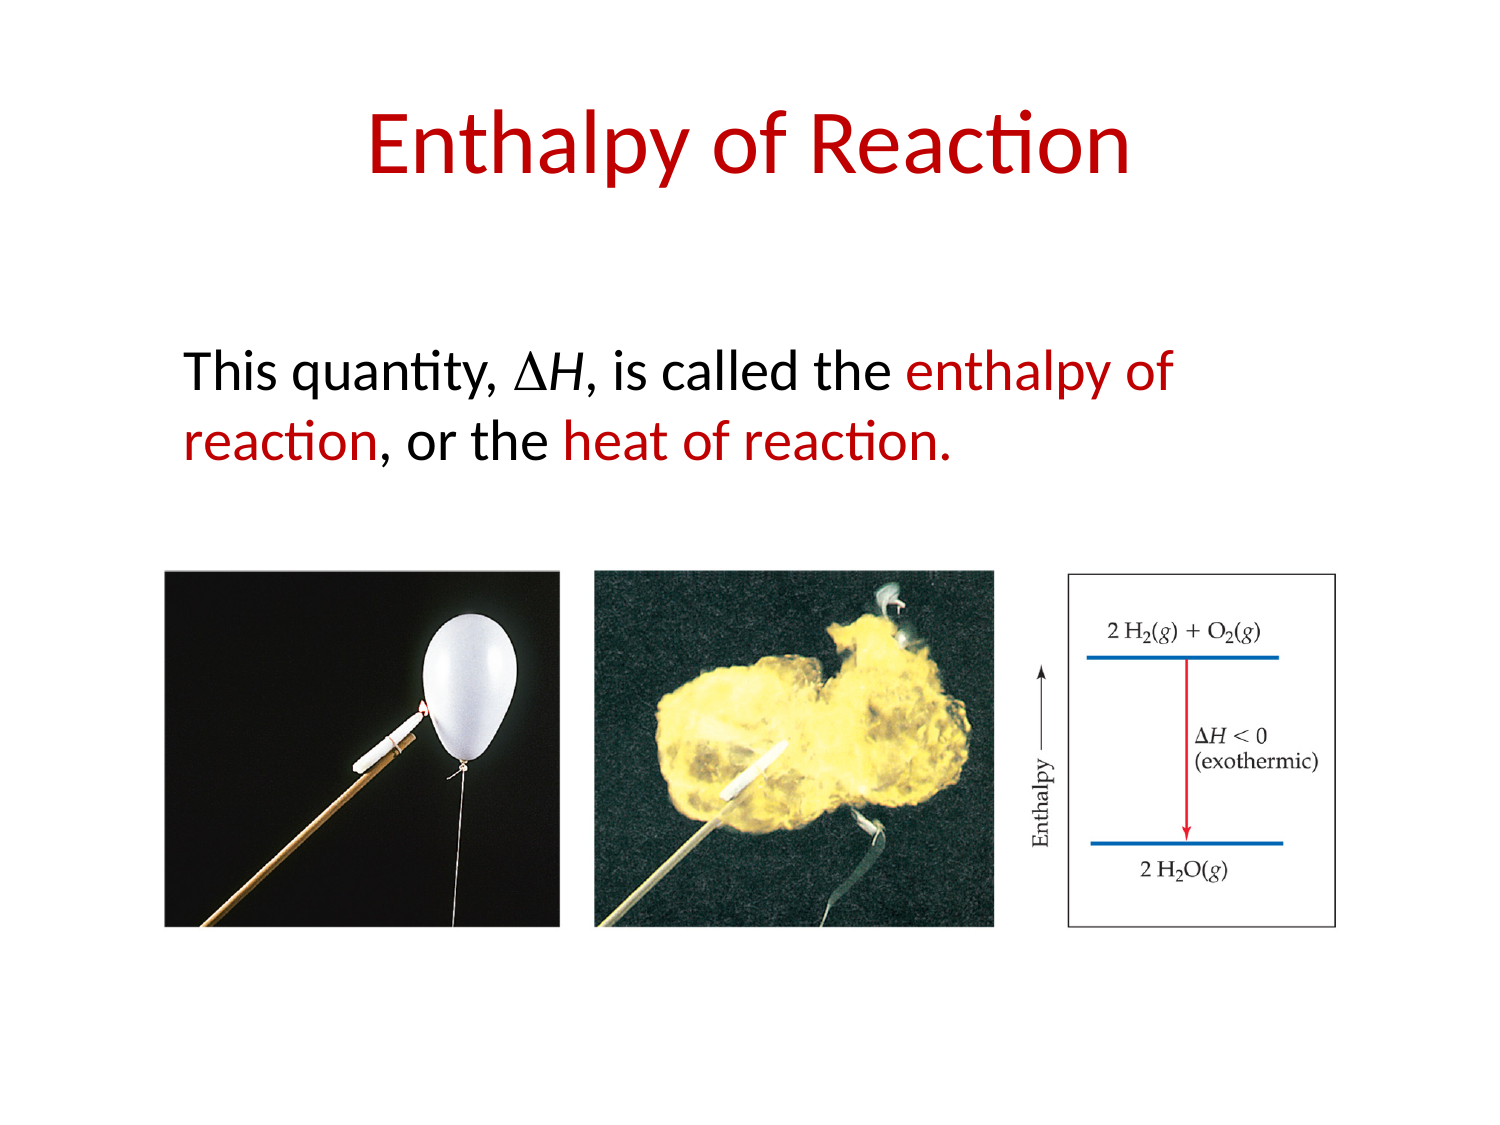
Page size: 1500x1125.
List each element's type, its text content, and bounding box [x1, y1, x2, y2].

text_box This quantity, H, is called the enthalpy of reaction, or the heat of reaction. [112, 324, 1388, 650]
text_box Enthalpy of Reaction [112, 75, 1388, 263]
picture [156, 562, 1345, 938]
